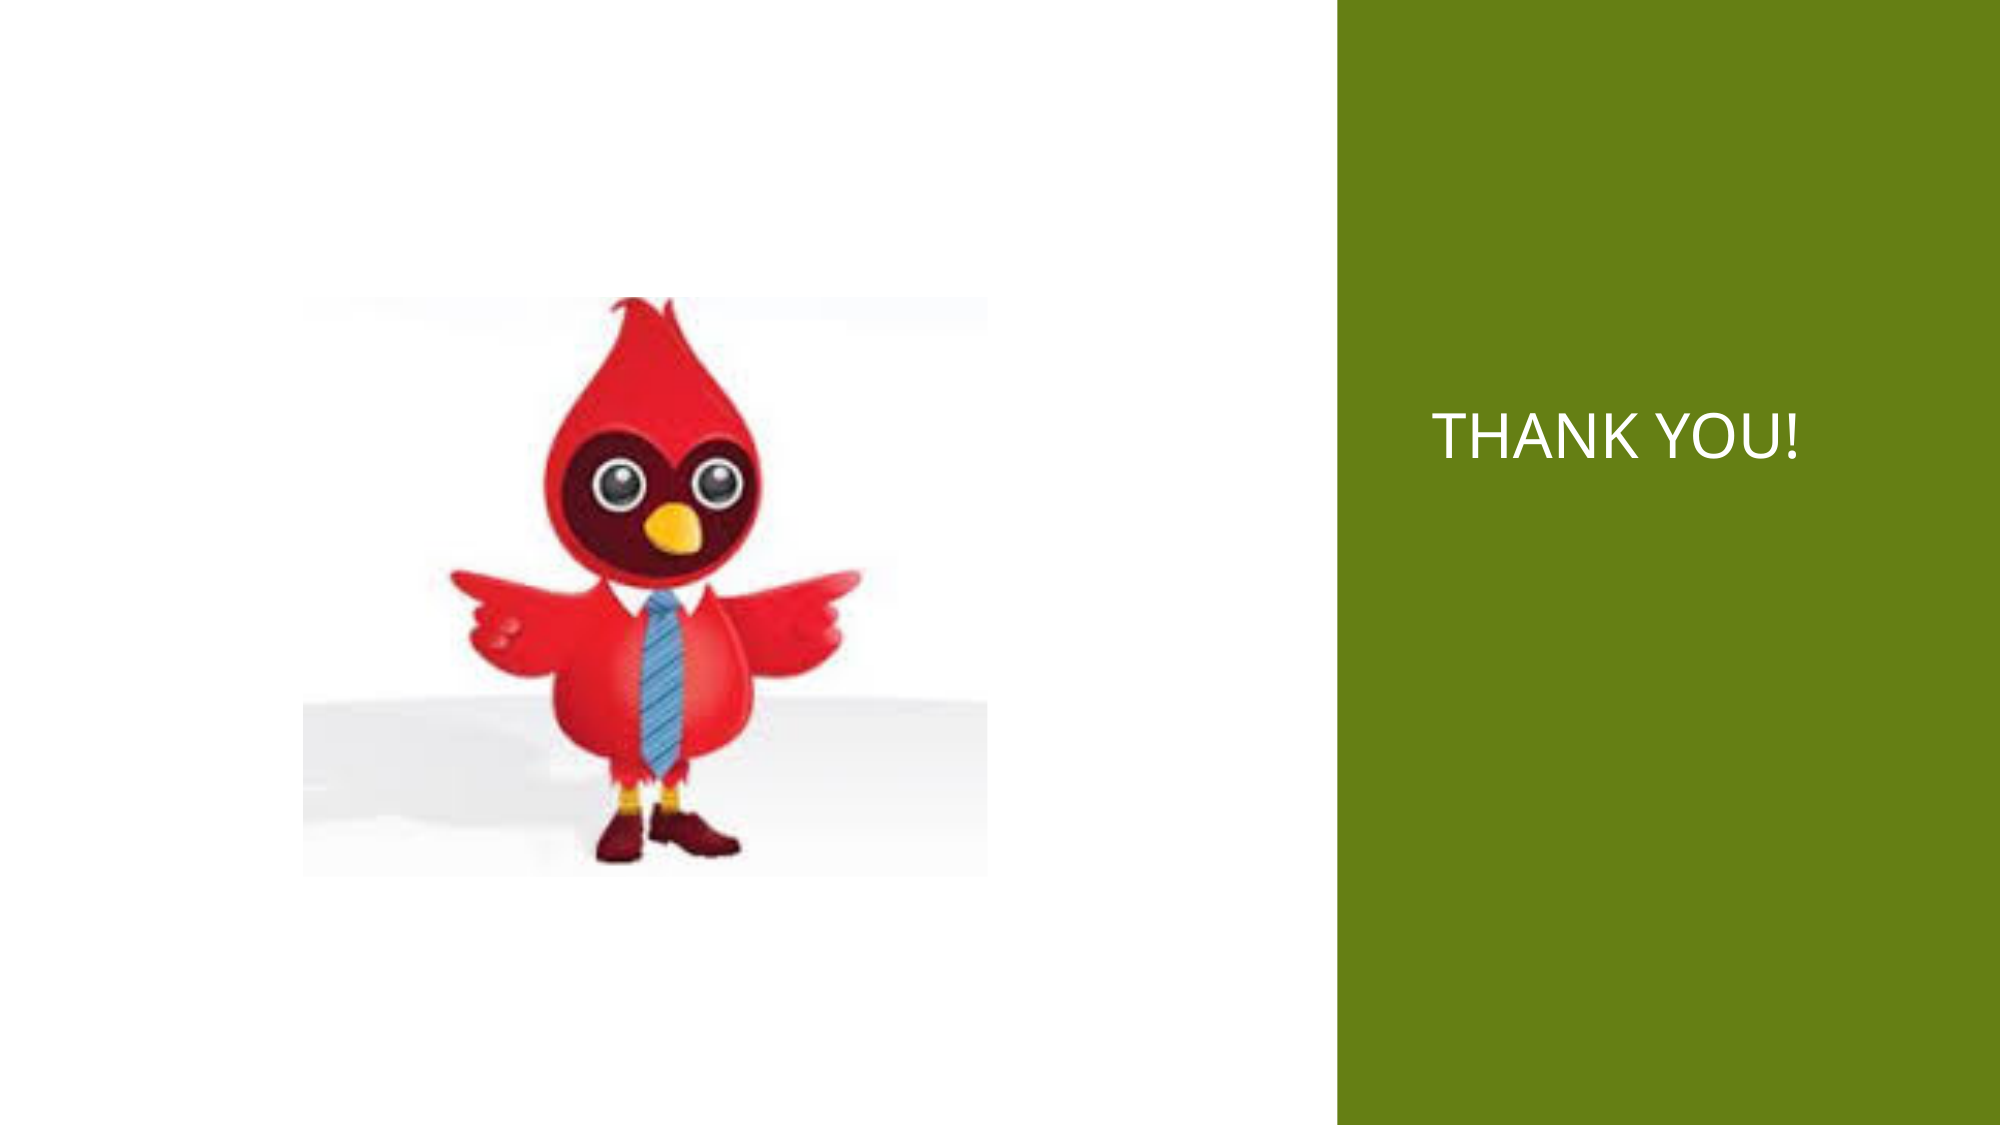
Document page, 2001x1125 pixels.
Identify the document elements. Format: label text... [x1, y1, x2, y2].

picture [303, 297, 988, 877]
title Thank you! [1416, 277, 1930, 480]
